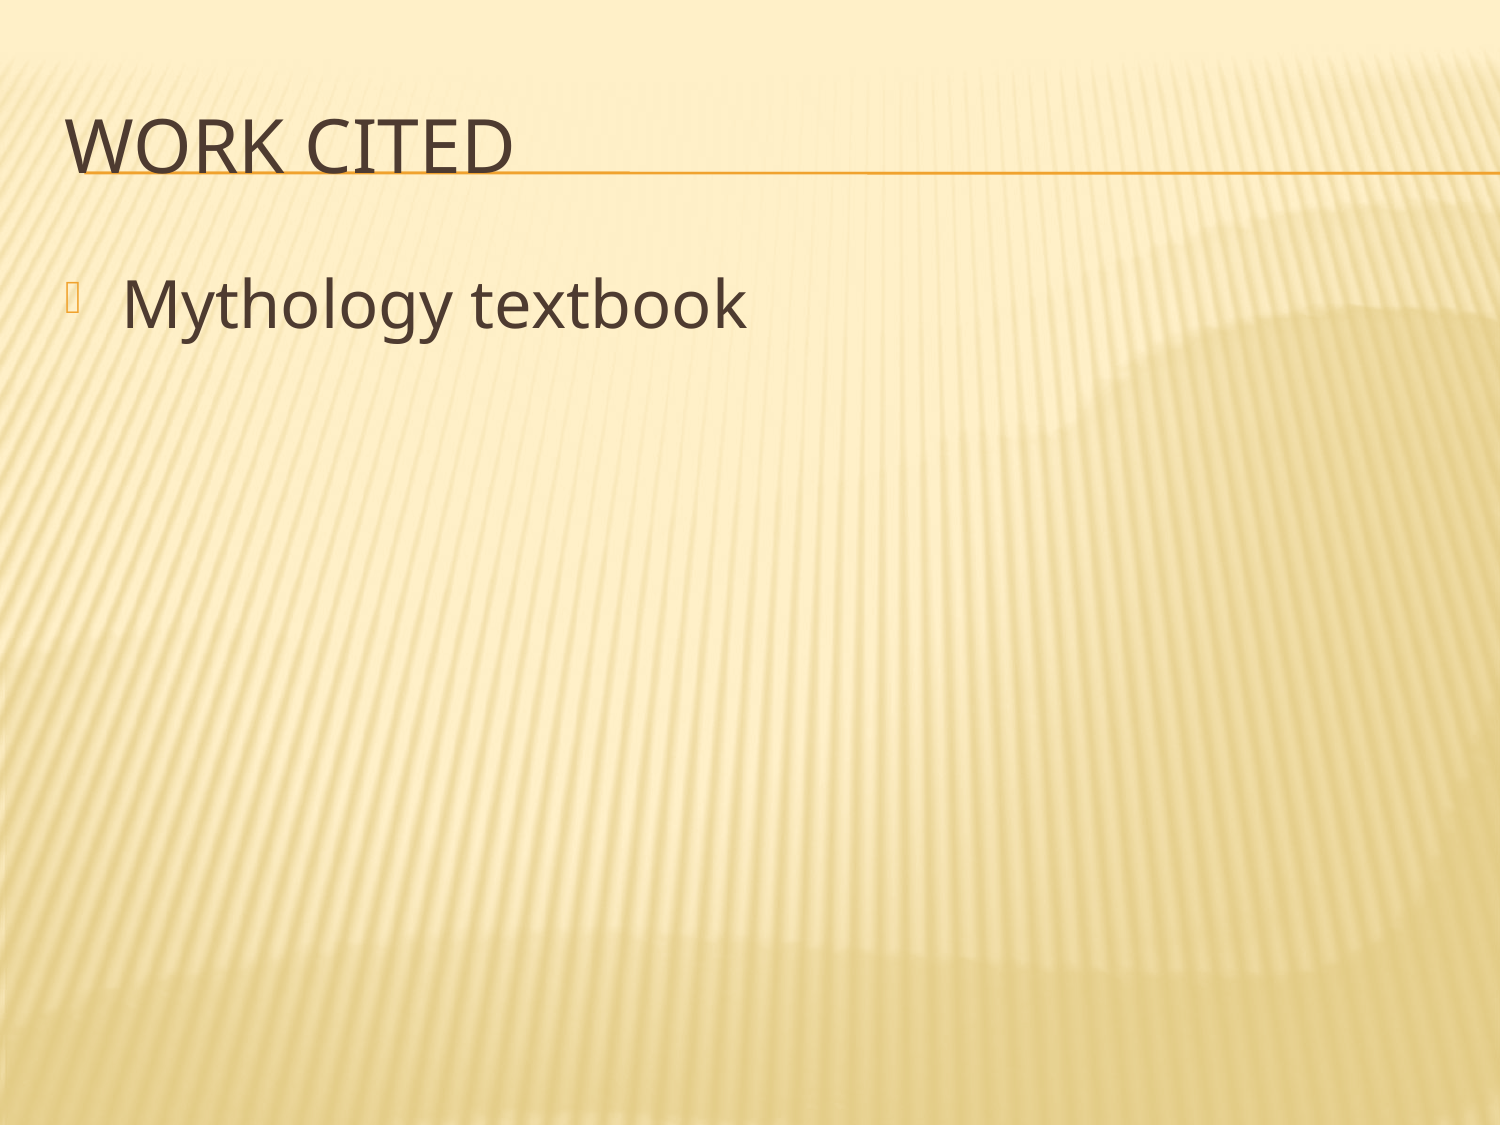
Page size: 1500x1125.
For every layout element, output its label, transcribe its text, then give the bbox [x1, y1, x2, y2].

list Mythology textbook [50, 254, 1475, 998]
title Work CIted [50, 75, 1475, 213]
